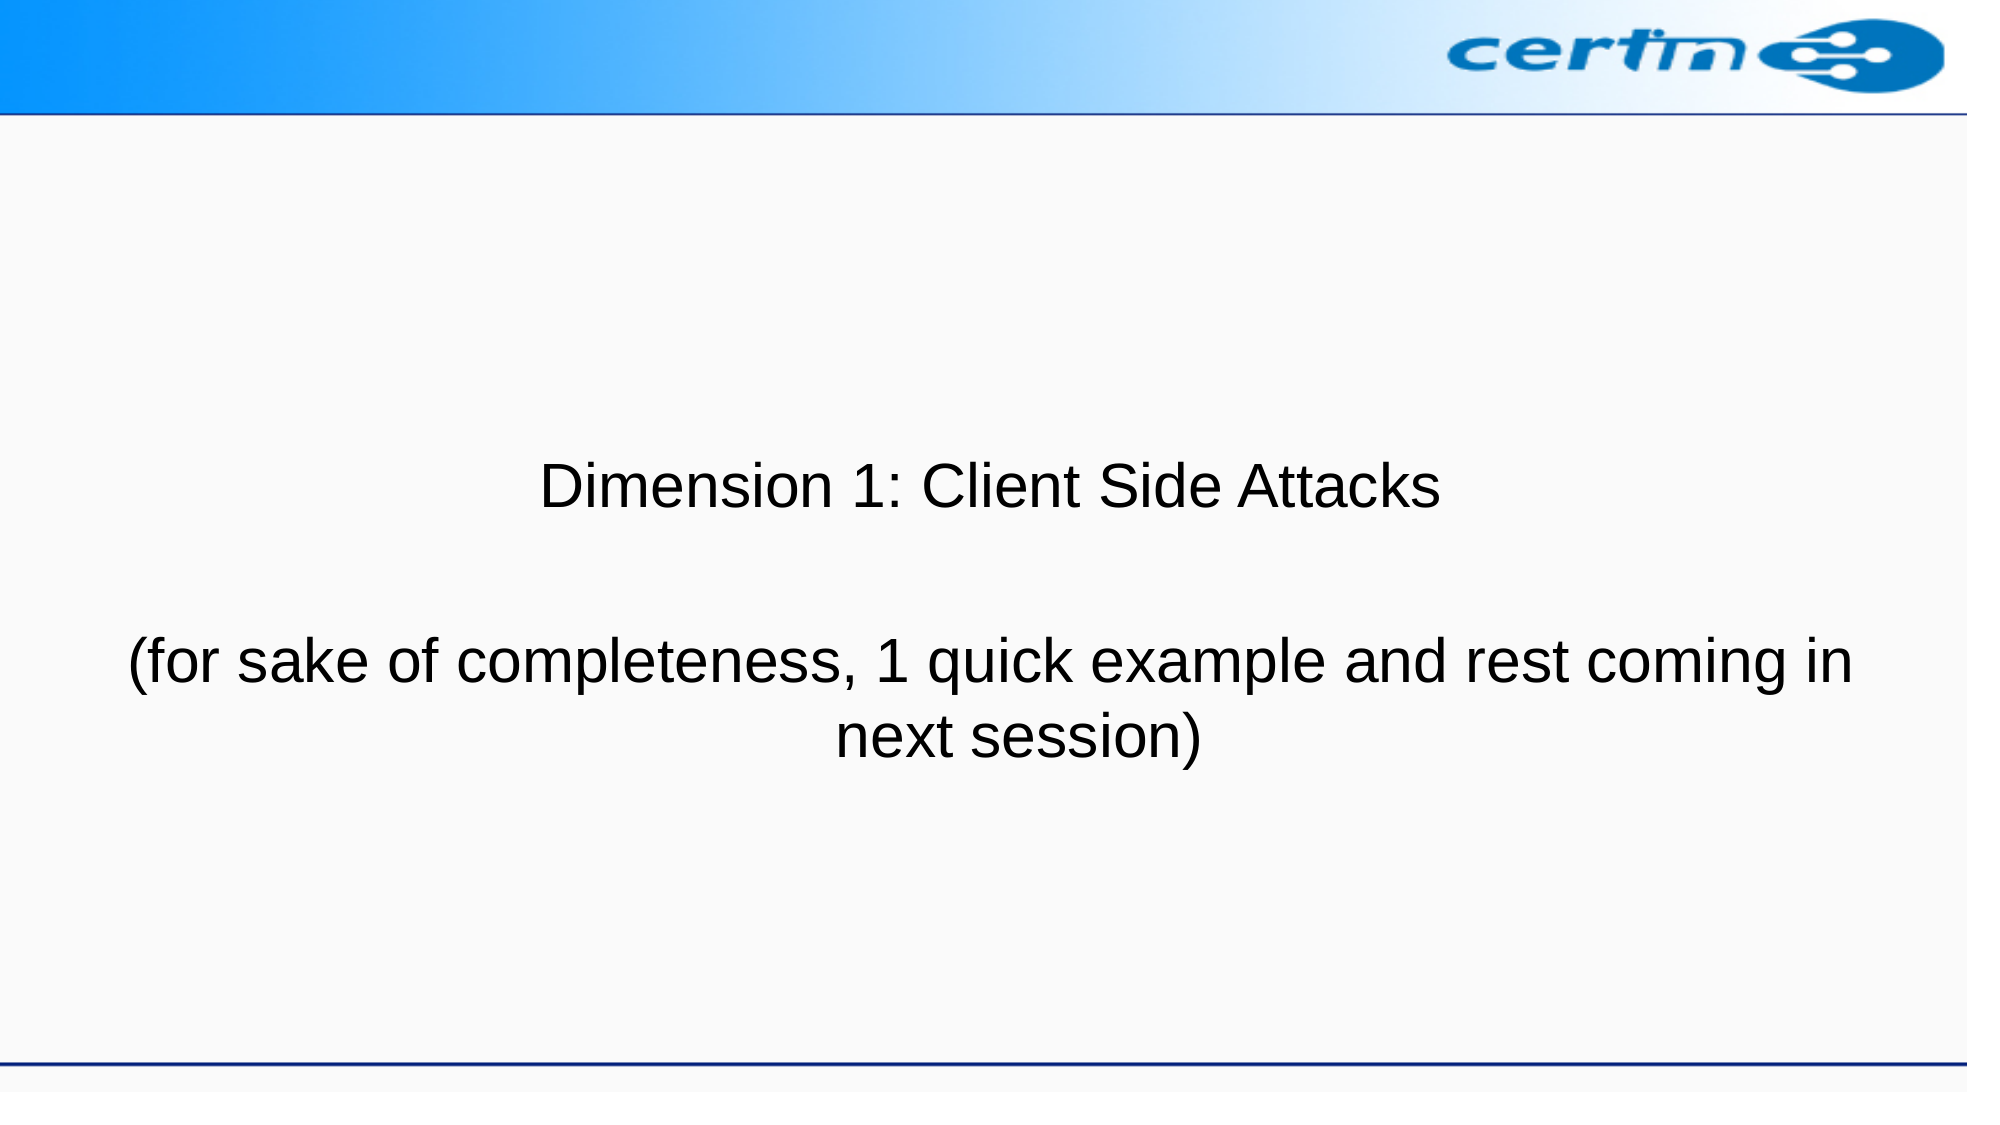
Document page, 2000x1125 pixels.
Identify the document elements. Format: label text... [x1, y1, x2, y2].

list Dimension 1: Client Side Attacks (for sake of completeness, 1 quick example and rest coming in next session) [83, 0, 1900, 1026]
picture [0, 0, 1967, 1092]
